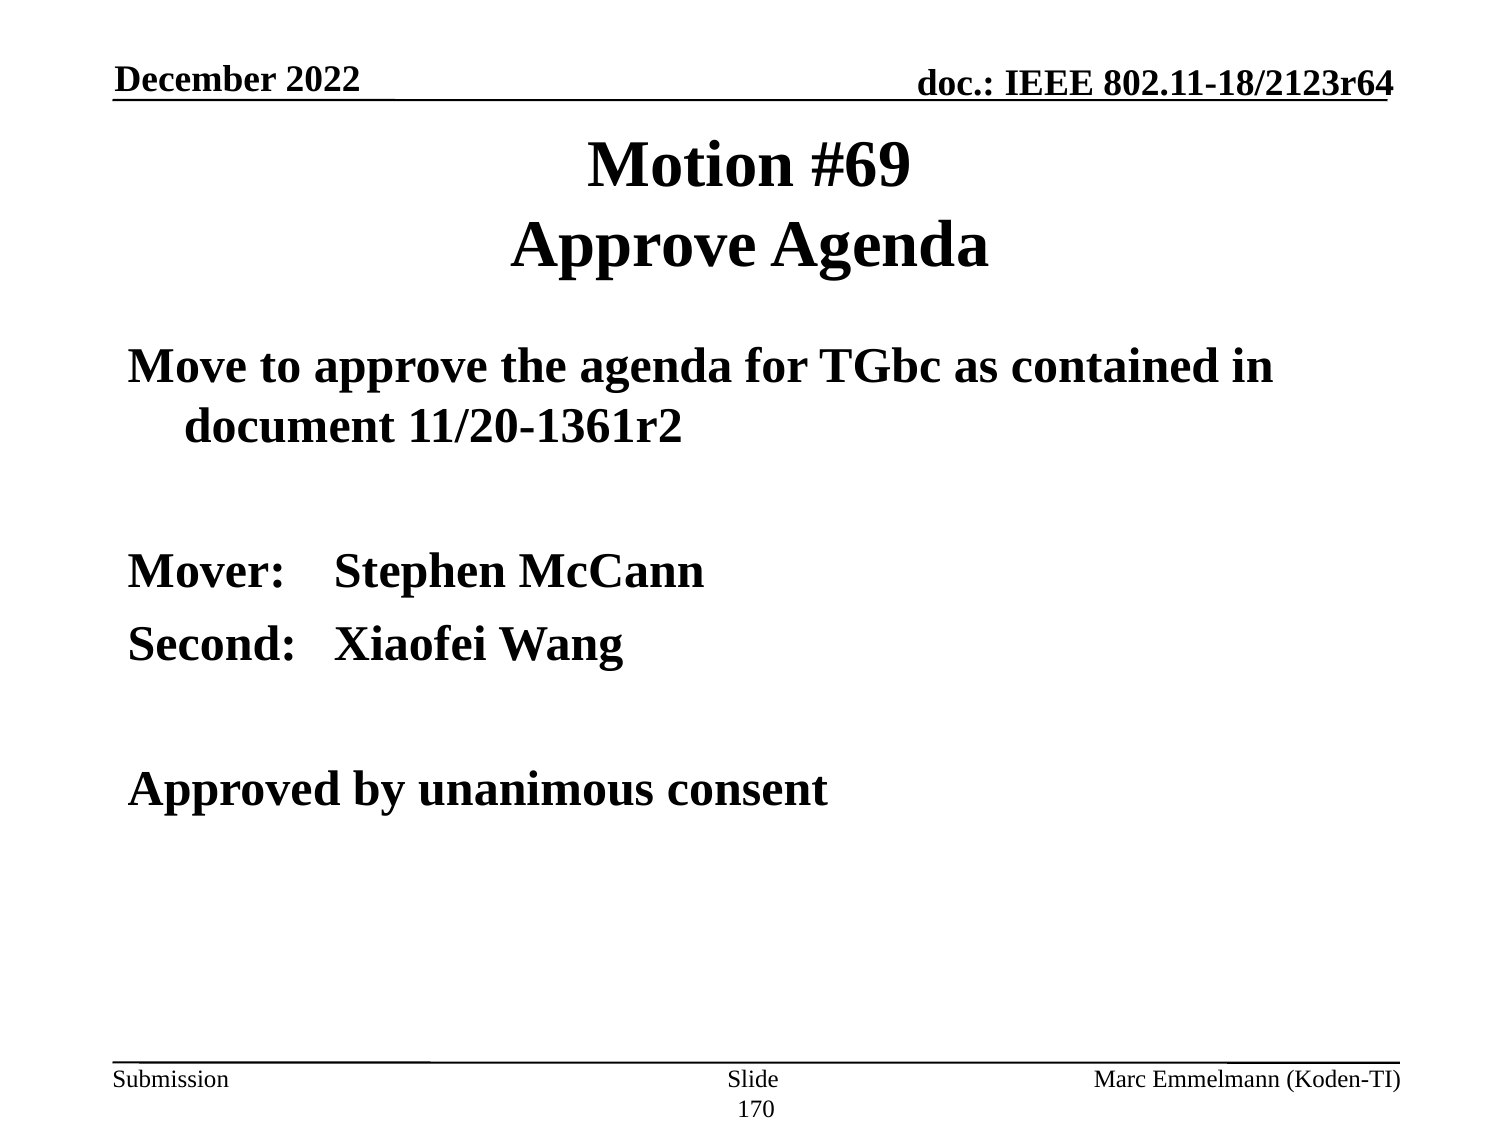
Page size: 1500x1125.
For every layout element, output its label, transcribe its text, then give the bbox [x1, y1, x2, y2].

footer Marc Emmelmann (Koden-TI) [878, 1061, 1402, 1093]
title Motion #69 Approve Agenda [112, 112, 1388, 288]
slide_number Slide 170 [712, 1061, 800, 1123]
list Move to approve the agenda for TGbc as contained in document 11/20-1361r2 Mover: Stephen McCann Second: Xiaofei Wang Approved by unanimous consent [112, 324, 1388, 1000]
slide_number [114, 54, 423, 100]
